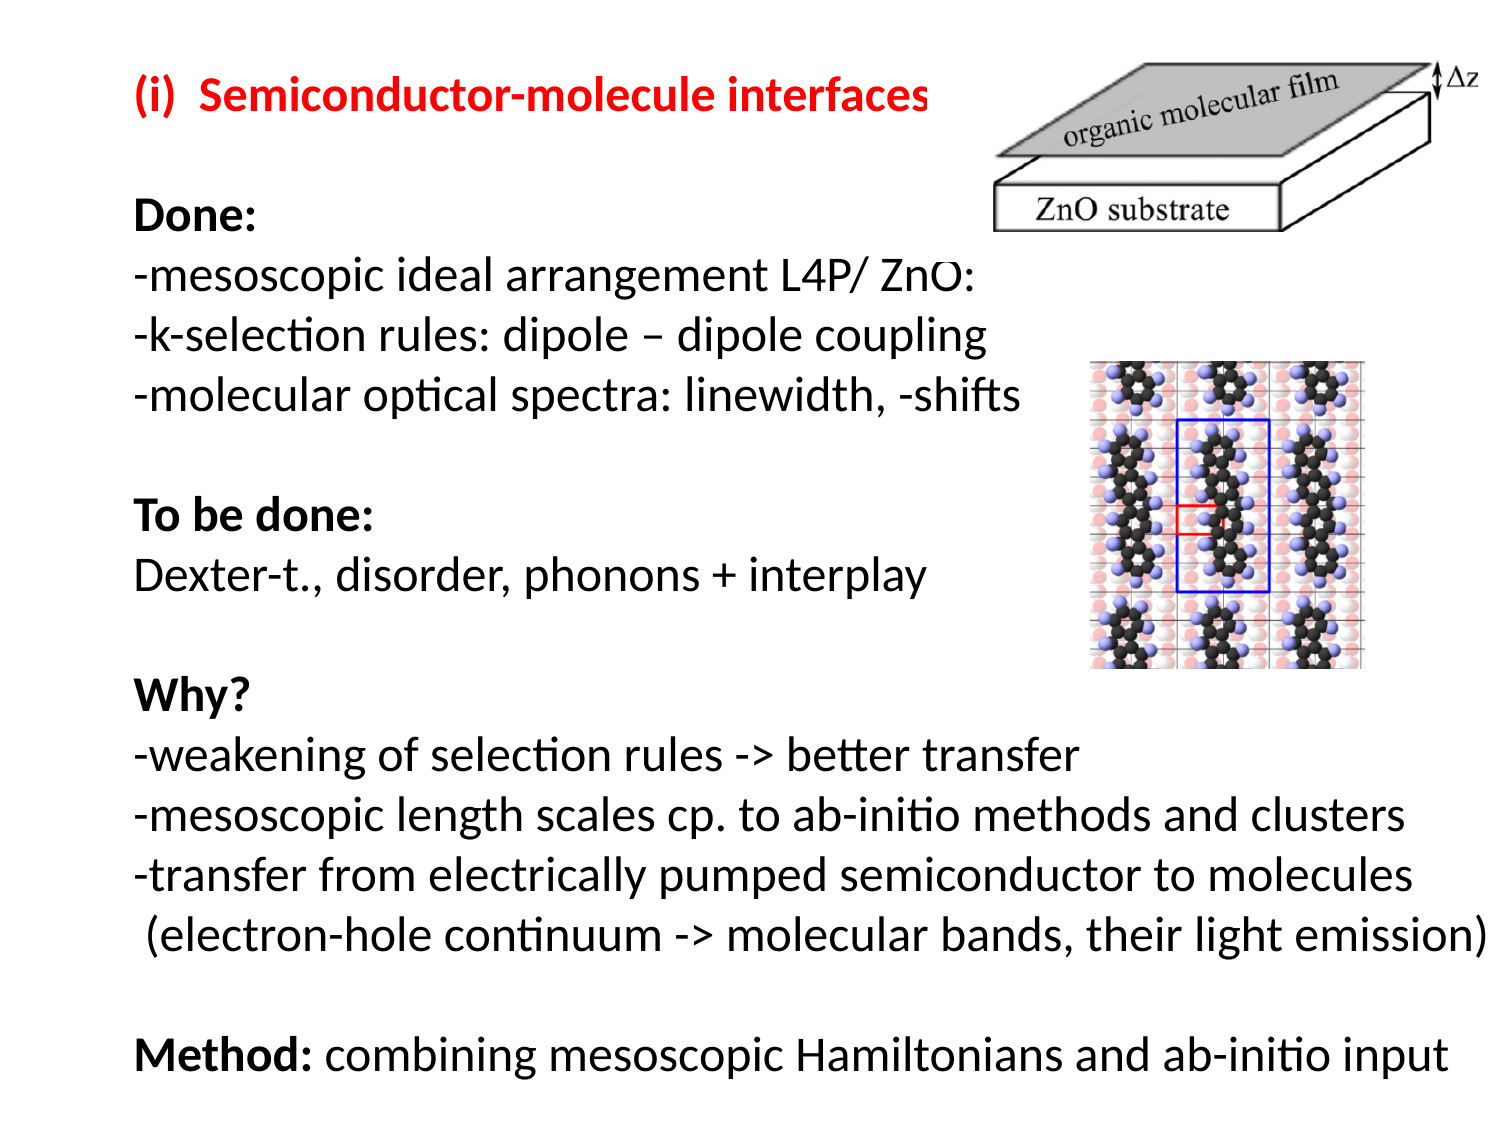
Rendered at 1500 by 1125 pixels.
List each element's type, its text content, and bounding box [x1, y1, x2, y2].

text_box Semiconductor-molecule interfaces Done: -mesoscopic ideal arrangement L4P/ ZnO: -k-selection rules: dipole – dipole coupling -molecular optical spectra: linewidth, -shifts To be done: Dexter-t., disorder, phonons + interplay Why? -weakening of selection rules -> better transfer -mesoscopic length scales cp. to ab-initio methods and clusters -transfer from electrically pumped semiconductor to molecules (electron-hole continuum -> molecular bands, their light emission) Method: combining mesoscopic Hamiltonians and ab-initio input [118, 54, 1500, 1125]
picture [926, 0, 1500, 262]
picture [1090, 361, 1365, 670]
